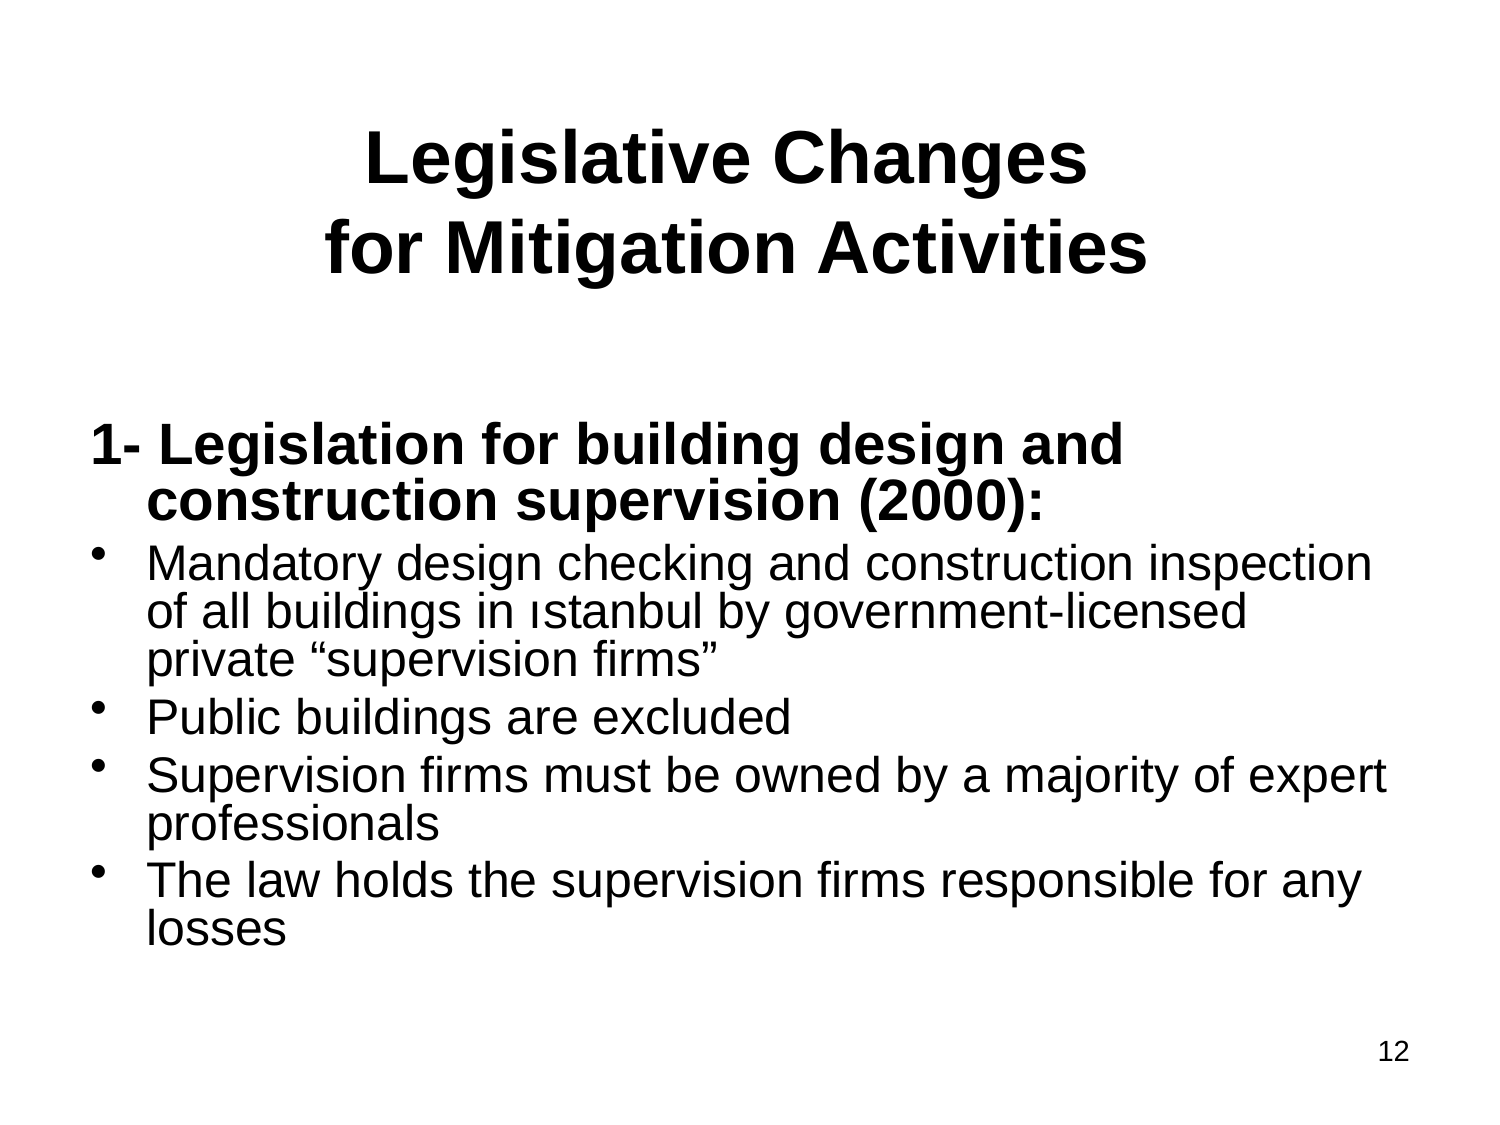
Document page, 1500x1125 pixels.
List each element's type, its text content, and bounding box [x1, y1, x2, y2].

list 1- Legislation for building design and construction supervision (2000): Mandatory design checking and construction inspection of all buildings in ıstanbul by government-licensed private “supervision firms” Public buildings are excluded Supervision firms must be owned by a majority of expert professionals The law holds the supervision firms responsible for any losses [74, 412, 1426, 1038]
slide_number 12 [1074, 1038, 1426, 1103]
title Legislative Changes for Mitigation Activities [99, 149, 1376, 338]
